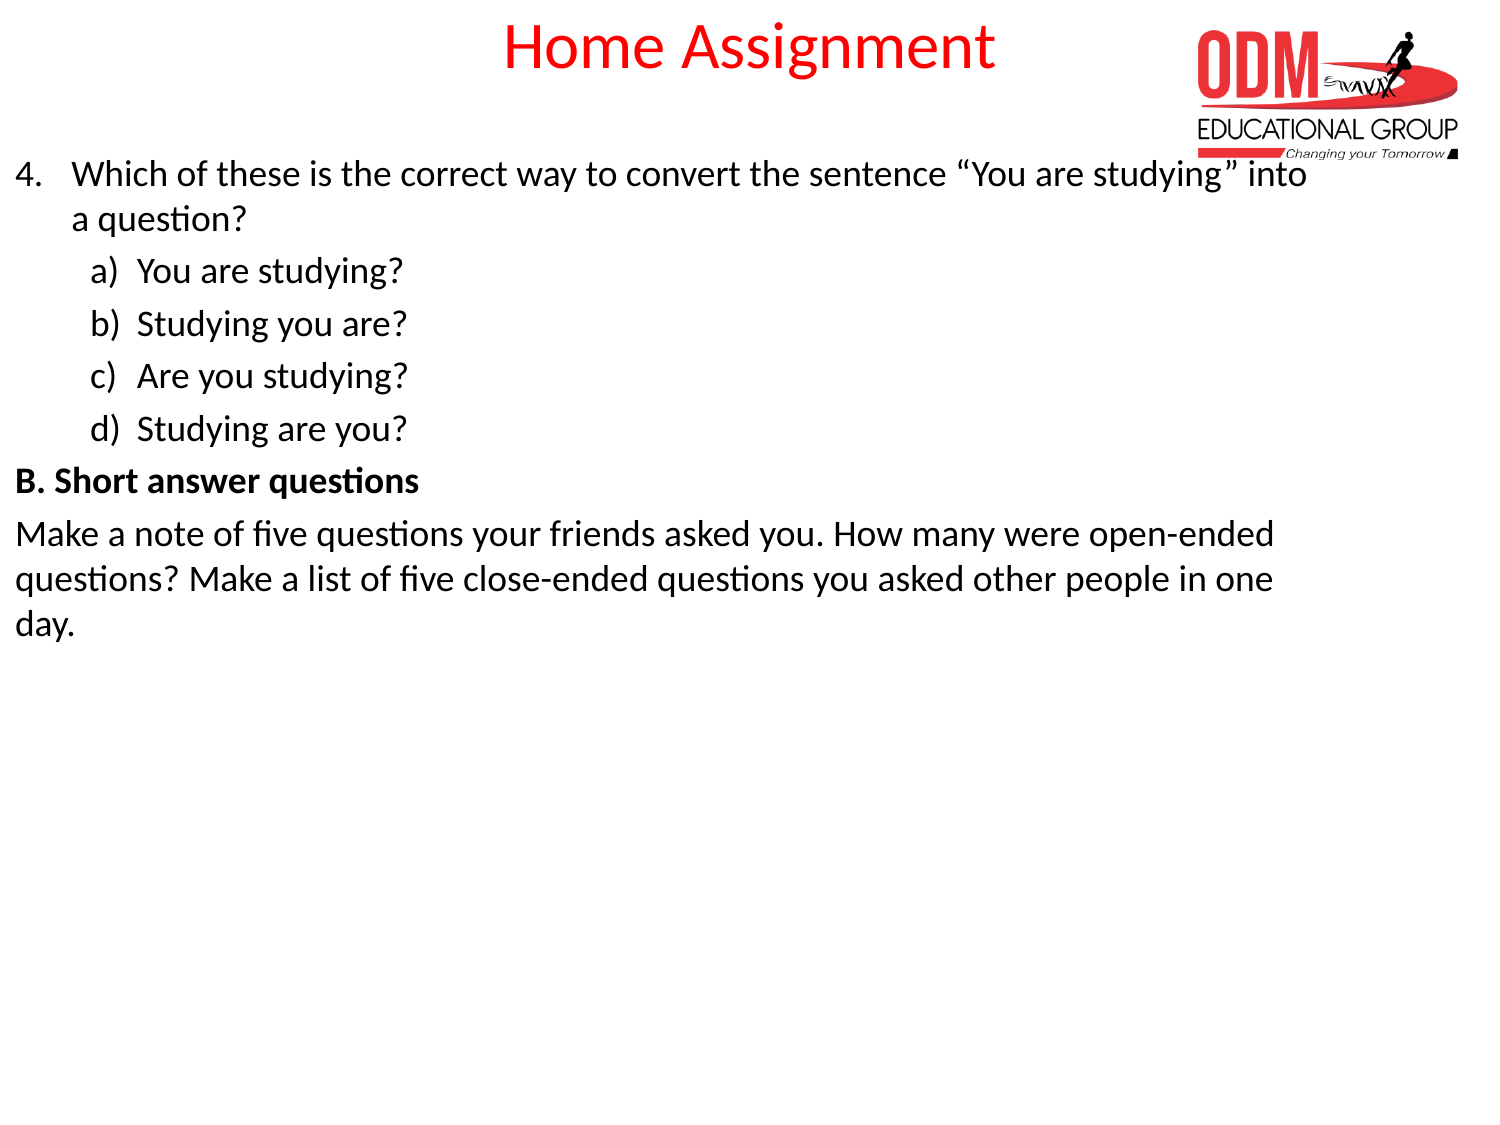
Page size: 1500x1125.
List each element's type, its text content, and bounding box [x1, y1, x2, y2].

list Which of these is the correct way to convert the sentence “You are studying” into a question? You are studying? Studying you are? Are you studying? Studying are you? B. Short answer questions Make a note of five questions your friends asked you. How many were open-ended questions? Make a list of five close-ended questions you asked other people in one day. [0, 141, 1350, 957]
picture [1198, 30, 1458, 160]
title Home Assignment [75, 0, 1425, 136]
